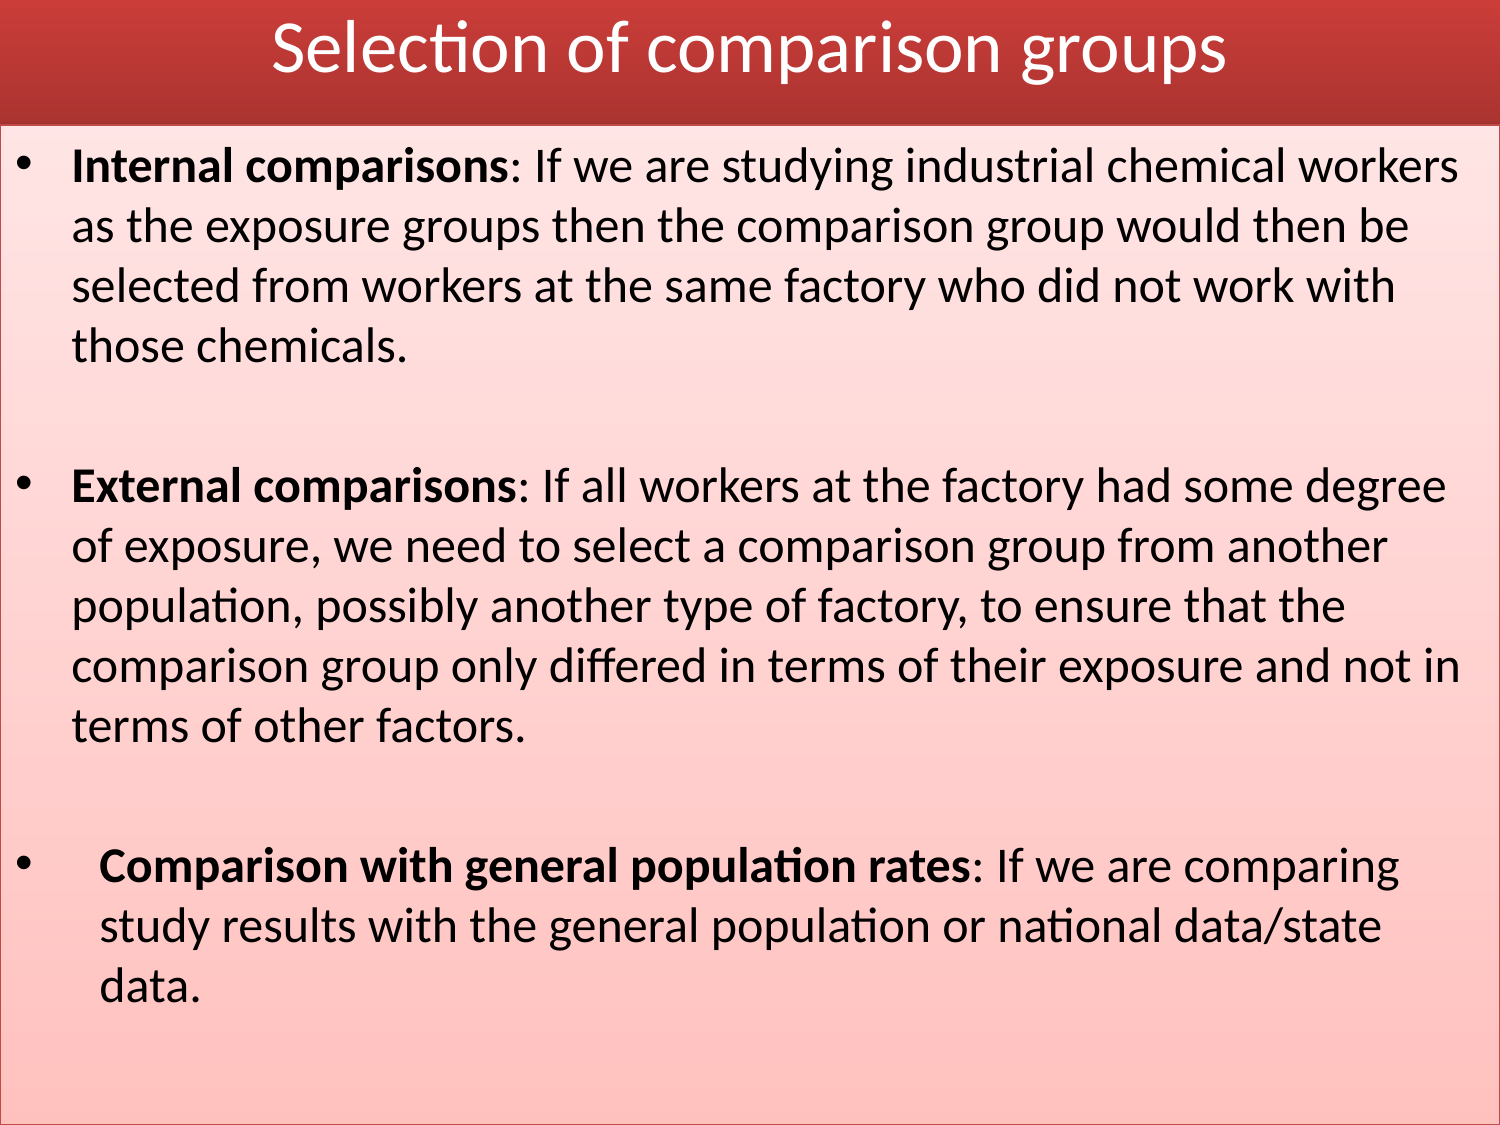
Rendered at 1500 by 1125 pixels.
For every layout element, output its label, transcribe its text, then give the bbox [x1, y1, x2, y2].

title Selection of comparison groups [0, 0, 1500, 124]
list Internal comparisons: If we are studying industrial chemical workers as the exposure groups then the comparison group would then be selected from workers at the same factory who did not work with those chemicals. External comparisons: If all workers at the factory had some degree of exposure, we need to select a comparison group from another population, possibly another type of factory, to ensure that the comparison group only differed in terms of their exposure and not in terms of other factors. Comparison with general population rates: If we are comparing study results with the general population or national data/state data. [0, 124, 1500, 1125]
